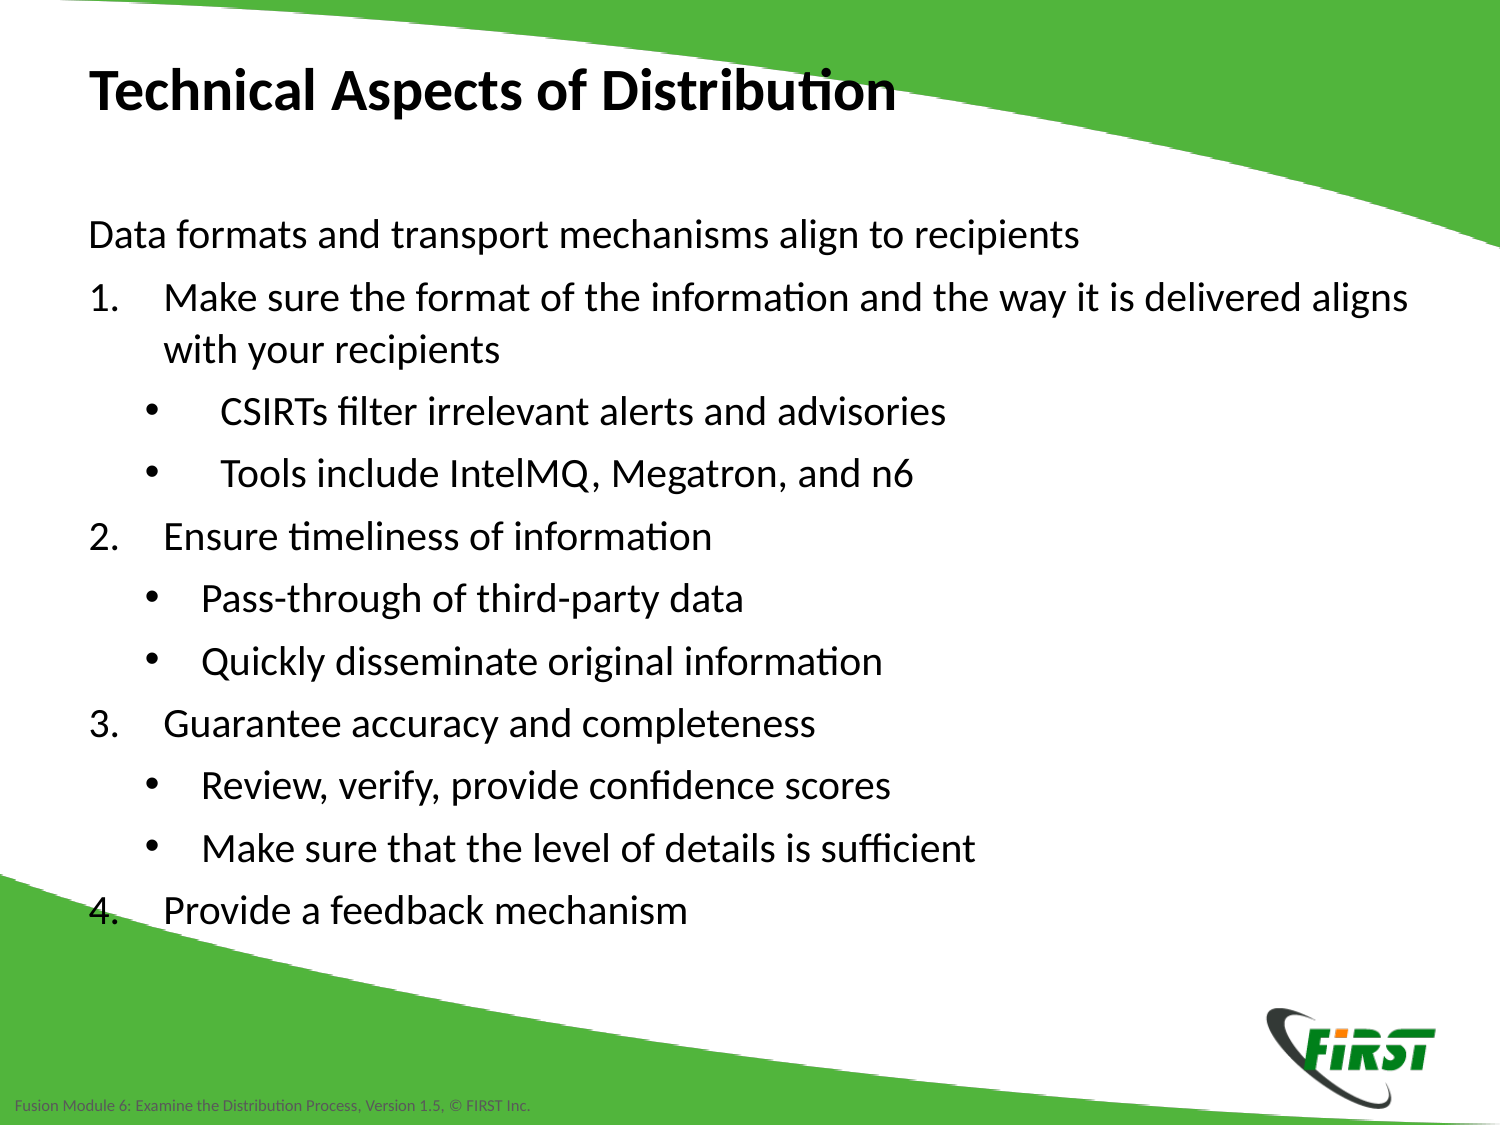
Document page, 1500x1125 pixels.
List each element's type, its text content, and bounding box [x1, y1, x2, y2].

text_box Data formats and transport mechanisms align to recipients Make sure the format of the information and the way it is delivered aligns with your recipients CSIRTs filter irrelevant alerts and advisories Tools include IntelMQ, Megatron, and n6 Ensure timeliness of information Pass-through of third-party data Quickly disseminate original information Guarantee accuracy and completeness Review, verify, provide confidence scores Make sure that the level of details is sufficient Provide a feedback mechanism [73, 197, 1429, 904]
text_box Technical Aspects of Distribution [75, 57, 1425, 125]
picture [0, 0, 1500, 1125]
